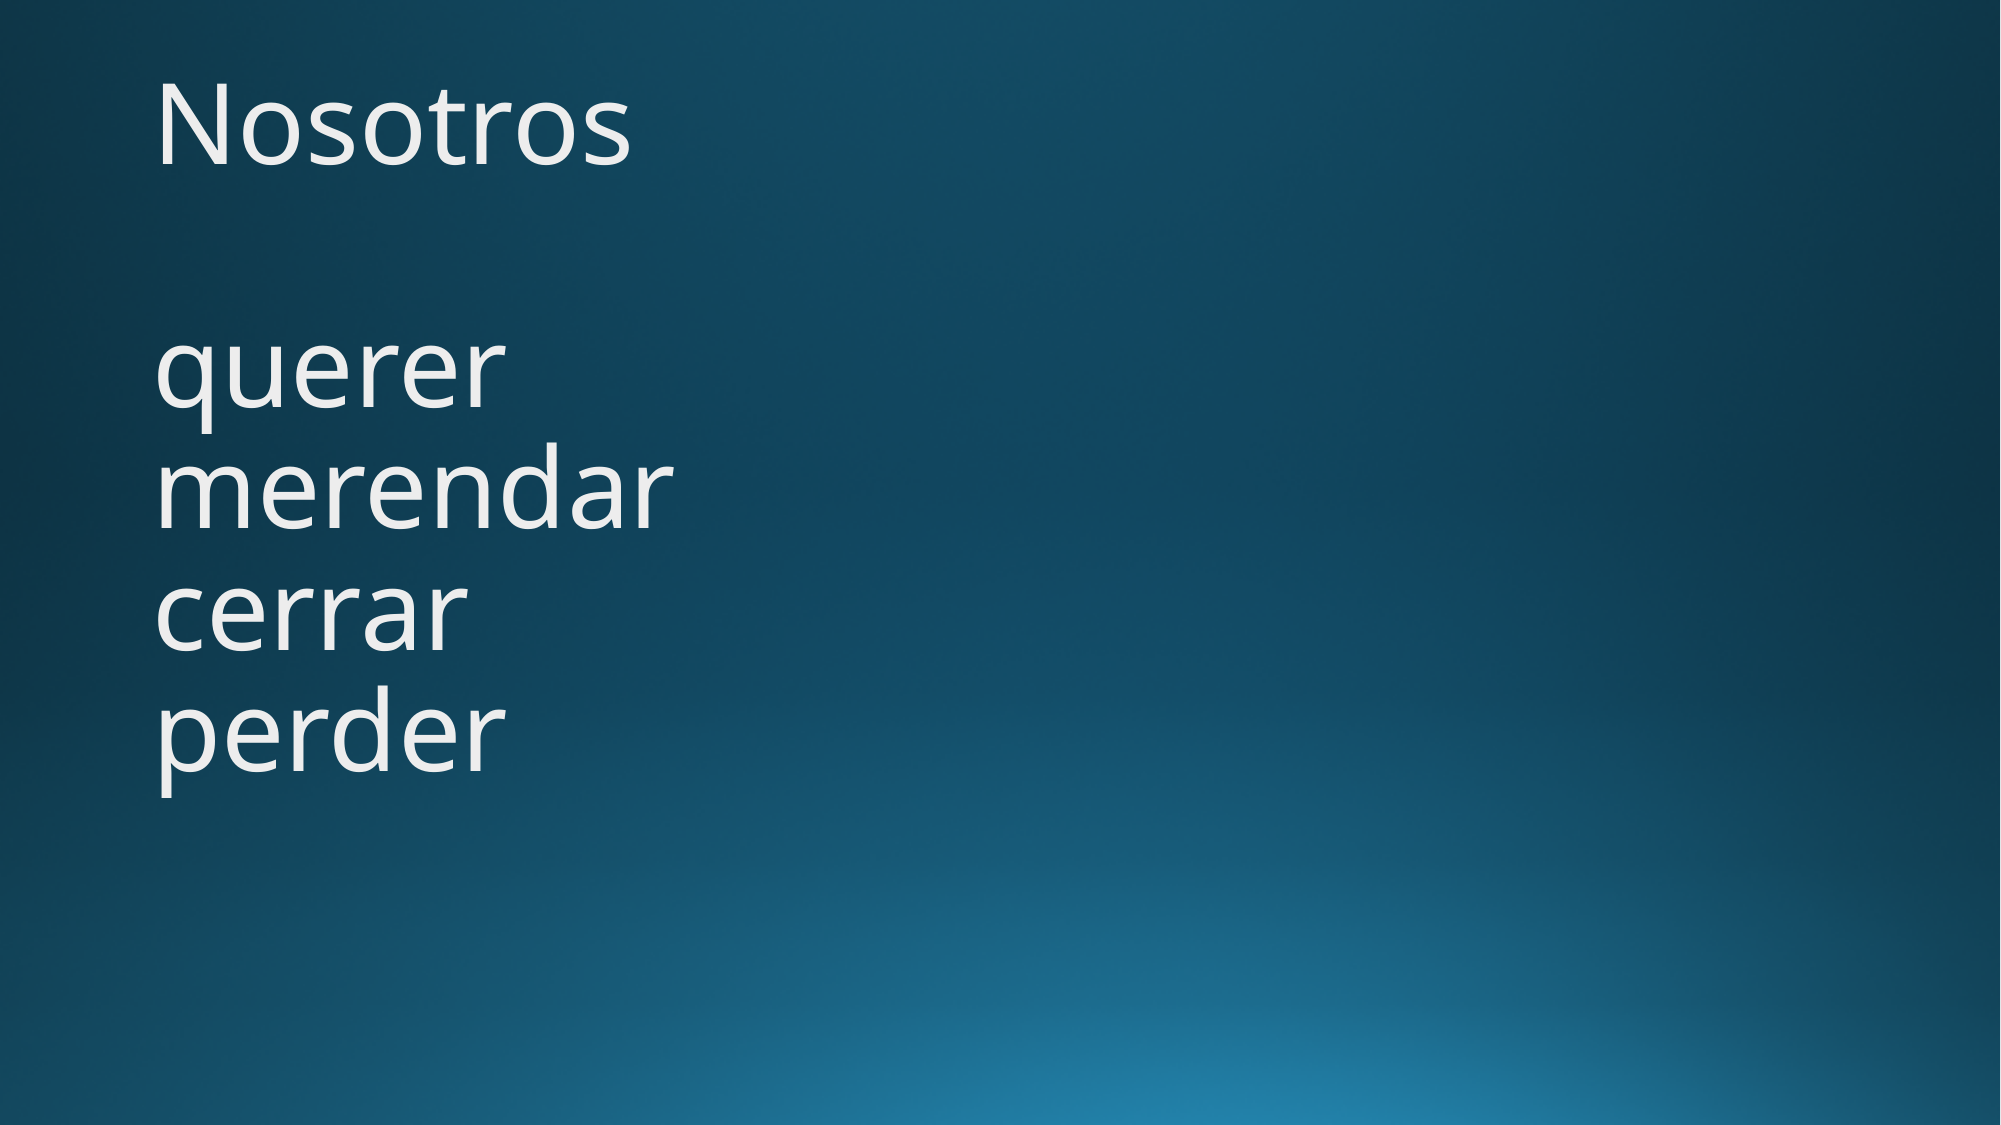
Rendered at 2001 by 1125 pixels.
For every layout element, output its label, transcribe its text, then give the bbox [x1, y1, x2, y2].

text_box Nosotros querer merendar cerrar perder [137, 59, 1863, 897]
picture [0, 0, 2001, 1125]
